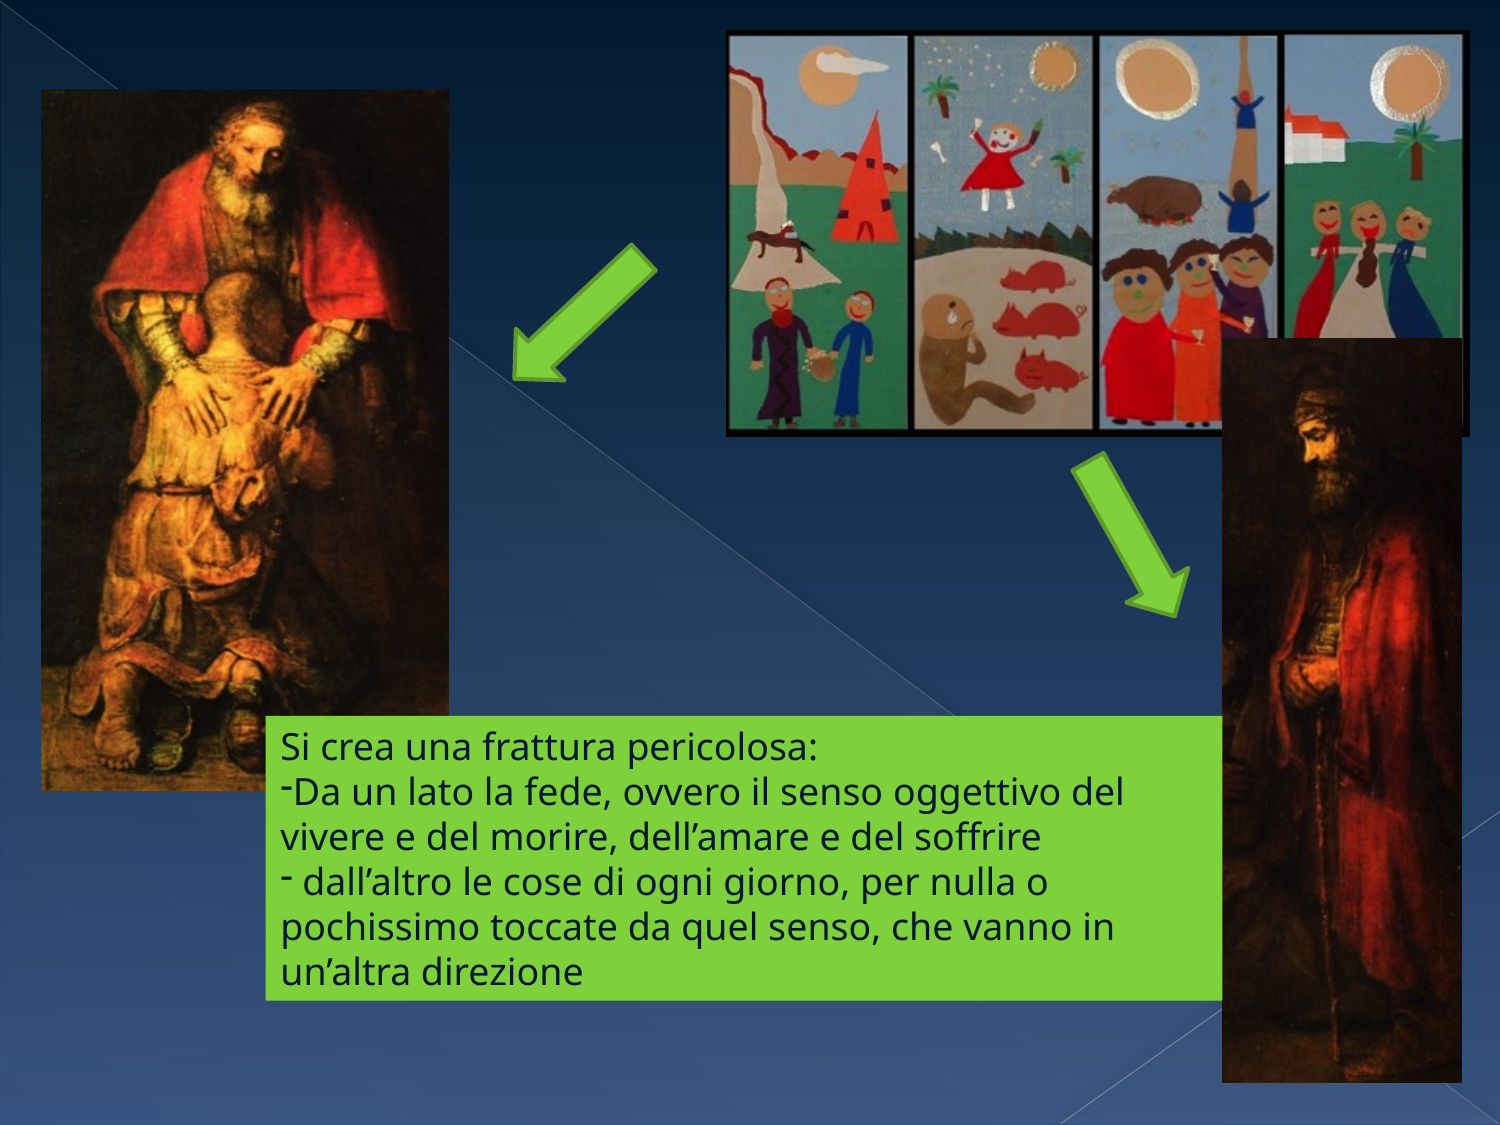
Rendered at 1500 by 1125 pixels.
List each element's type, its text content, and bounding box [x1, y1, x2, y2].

picture [726, 30, 1471, 1083]
text_box Si crea una frattura pericolosa: Da un lato la fede, ovvero il senso oggettivo del vivere e del morire, dell’amare e del soffrire dall’altro le cose di ogni giorno, per nulla o pochissimo toccate da quel senso, che vanno in un’altra direzione [265, 715, 1212, 1001]
picture [41, 89, 449, 791]
text_box [1070, 450, 1191, 619]
text_box [512, 242, 658, 383]
